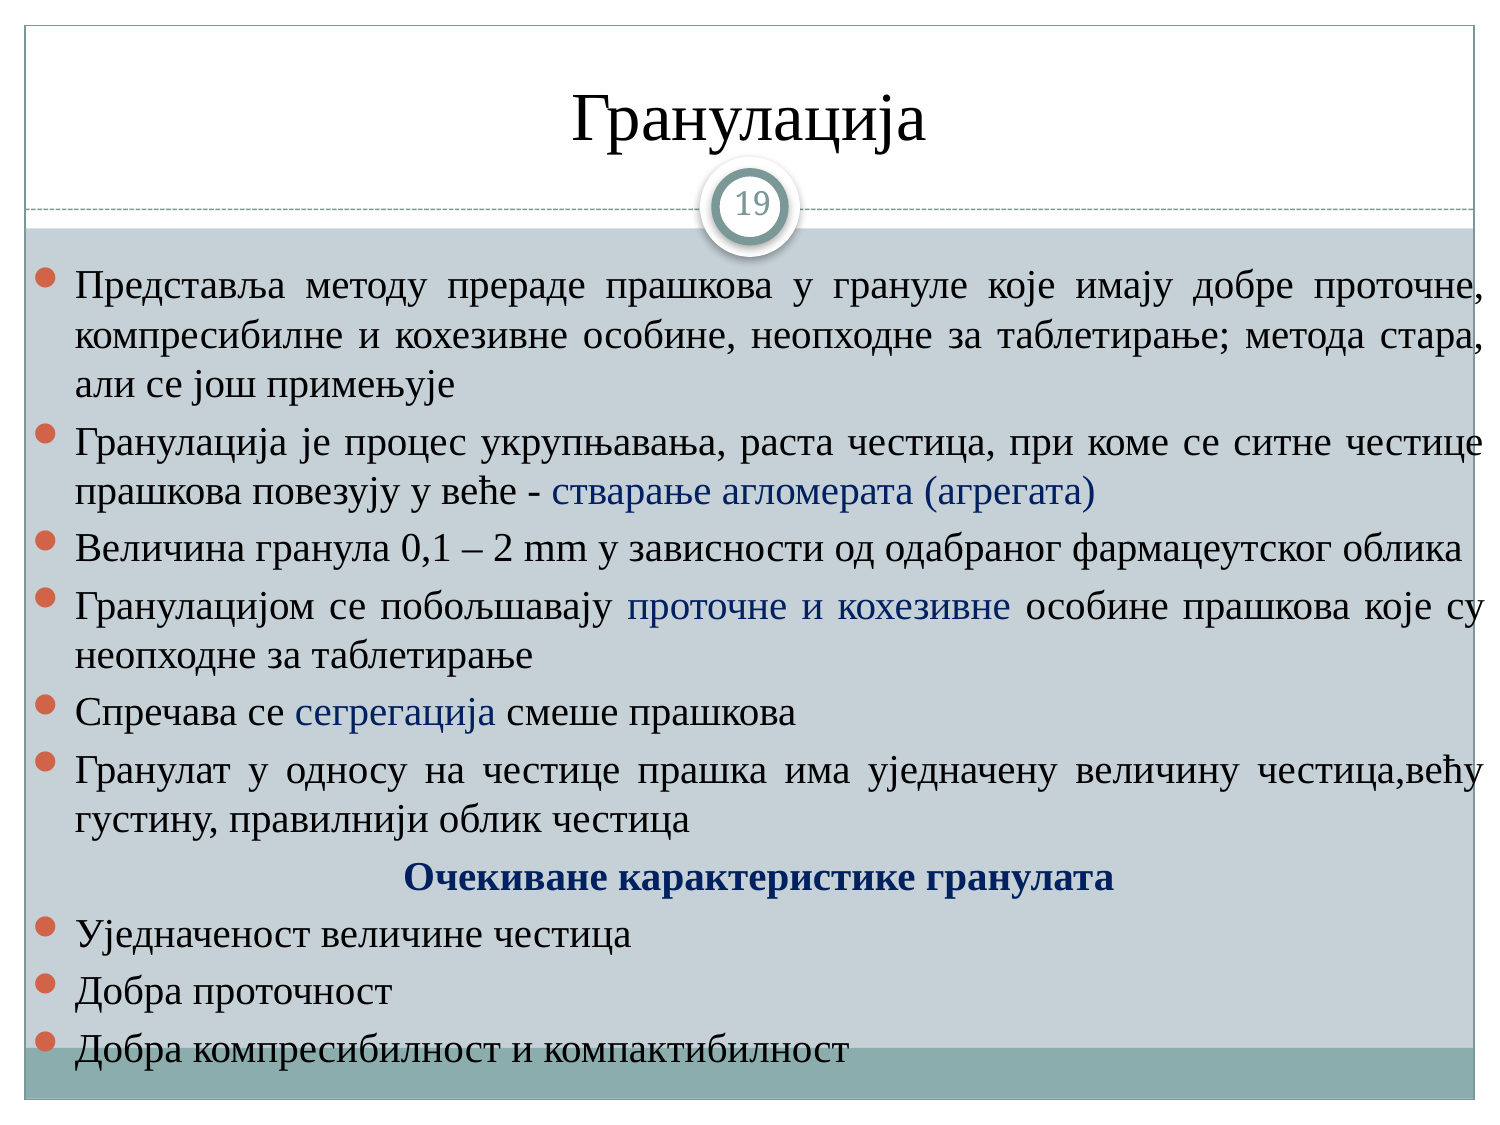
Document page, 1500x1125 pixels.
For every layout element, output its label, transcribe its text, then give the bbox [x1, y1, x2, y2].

slide_number 19 [715, 168, 791, 241]
title Гранулација [49, 37, 1450, 162]
list Представља методу прераде прашкова у грануле које имају добре проточне, компресибилне и кохезивне особине, неопходне за таблетирање; метода стара, али се још примењује Гранулација је процес укрупњавања, раста честица, при коме се ситне честице прашкова повезују у веће - стварање агломерата (агрегата) Величина гранула 0,1 – 2 mm у зависности од одабраног фармацеутског облика Гранулацијом се побољшавају проточне и кохезивне особине прашкова које су неопходне за таблетирање Спречава се сегрегација смеше прашкова Гранулат у односу на честице прашка има уједначену величину честица,већу густину, правилнији облик честица Очекиване карактеристике гранулата Уједначеност величине честица Добра проточност Добра компресибилност и компактибилност [17, 250, 1500, 1118]
